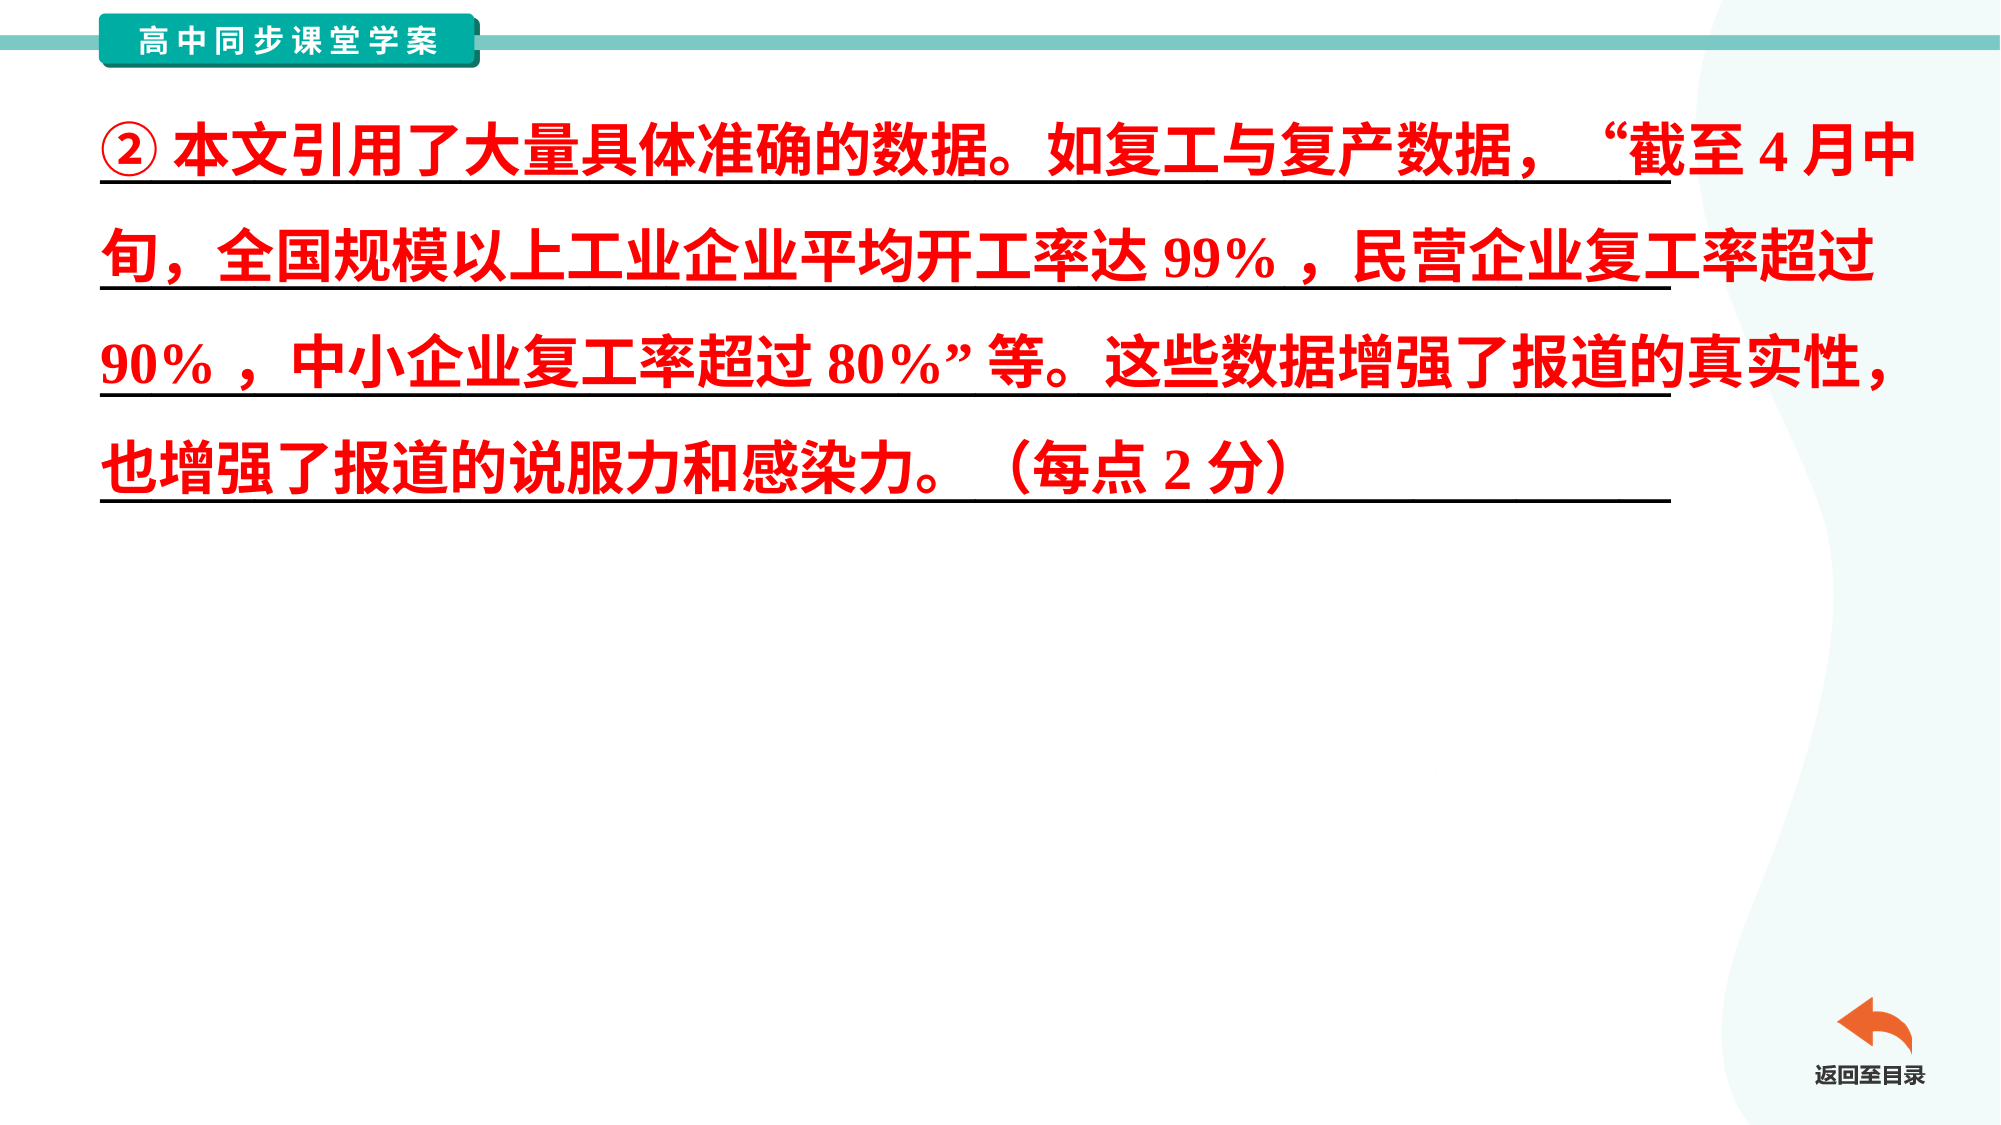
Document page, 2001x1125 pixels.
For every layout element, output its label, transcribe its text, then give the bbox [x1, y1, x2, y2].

picture [0, 0, 2000, 1125]
text_box _____________________________________________________________ _____________________________________________________________ _____________________________________________________________ _____________________________________________________________ [100, 502, 1899, 506]
text_box ②本文引用了大量具体准确的数据。如复工与复产数据，“截至4月中 旬，全国规模以上工业企业平均开工率达99%，民营企业复工率超过 90%，中小企业复工率超过80%”等。这些数据增强了报道的真实性， 也增强了报道的说服力和感染力。（每点2分） [100, 76, 1899, 502]
